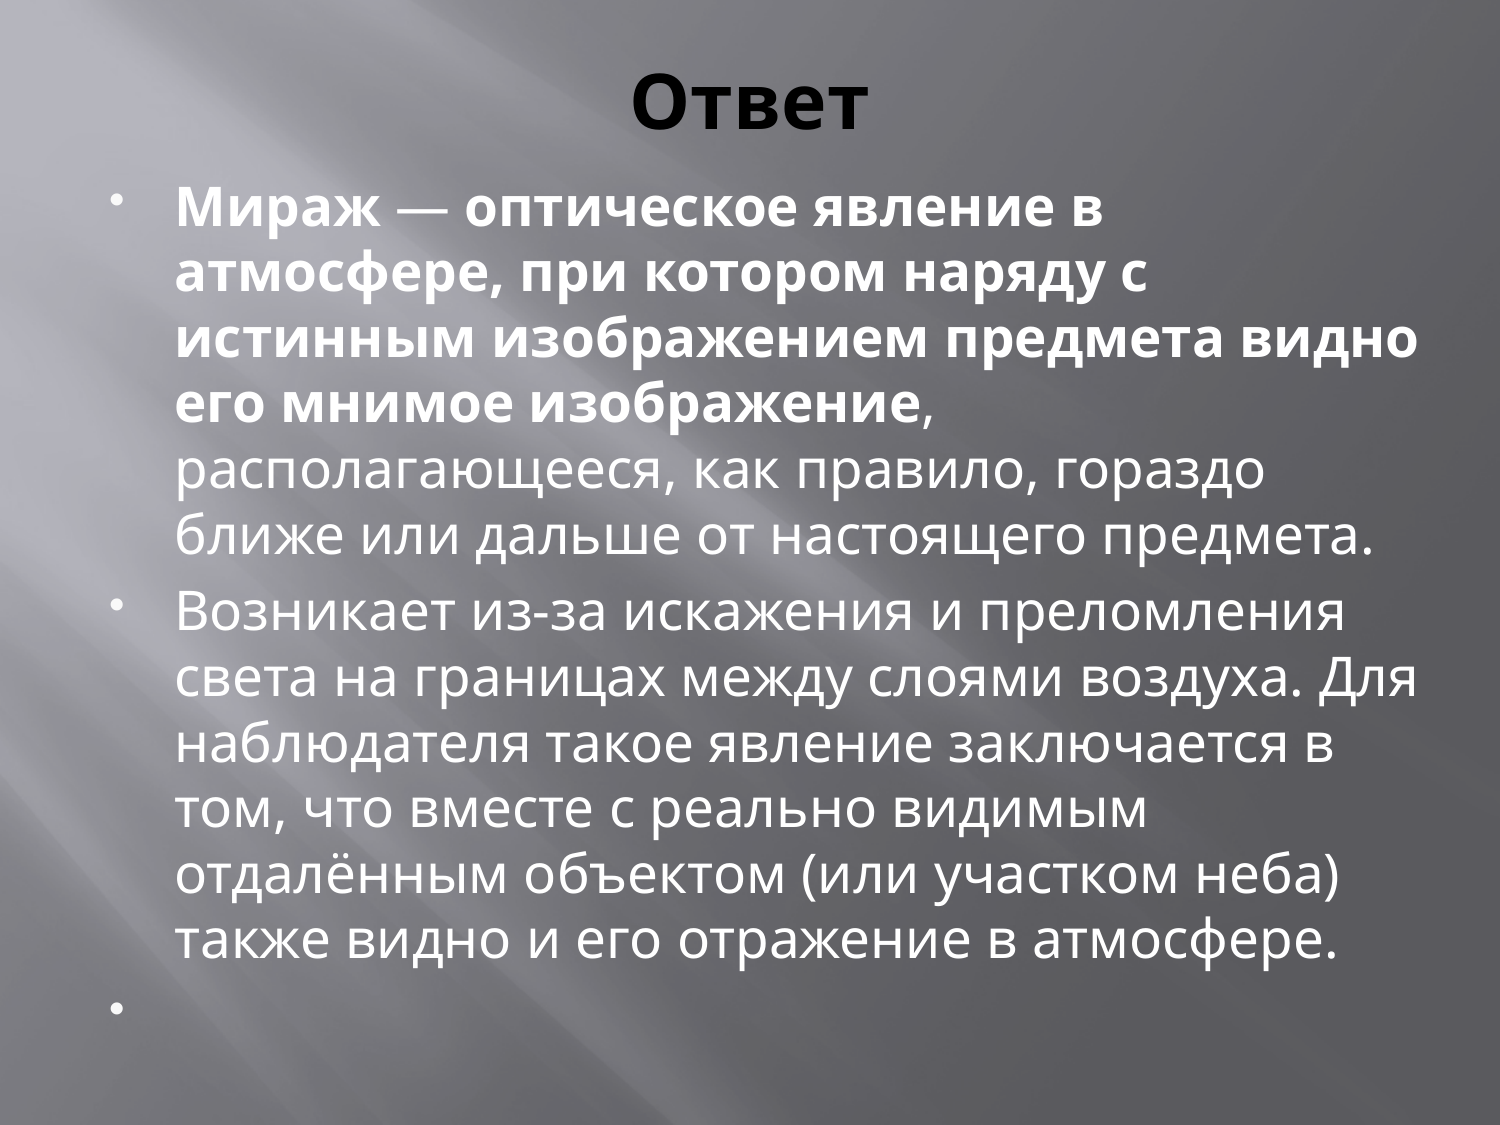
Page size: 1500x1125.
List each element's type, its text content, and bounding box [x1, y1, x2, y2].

title Ответ [75, 45, 1425, 153]
list Мираж — оптическое явление в атмосфере, при котором наряду с истинным изображением предмета видно его мнимое изображение, располагающееся, как правило, гораздо ближе или дальше от настоящего предмета. Возникает из-за искажения и преломления света на границах между слоями воздуха. Для наблюдателя такое явление заключается в том, что вместе с реально видимым отдалённым объектом (или участком неба) также видно и его отражение в атмосфере. [75, 164, 1465, 1067]
